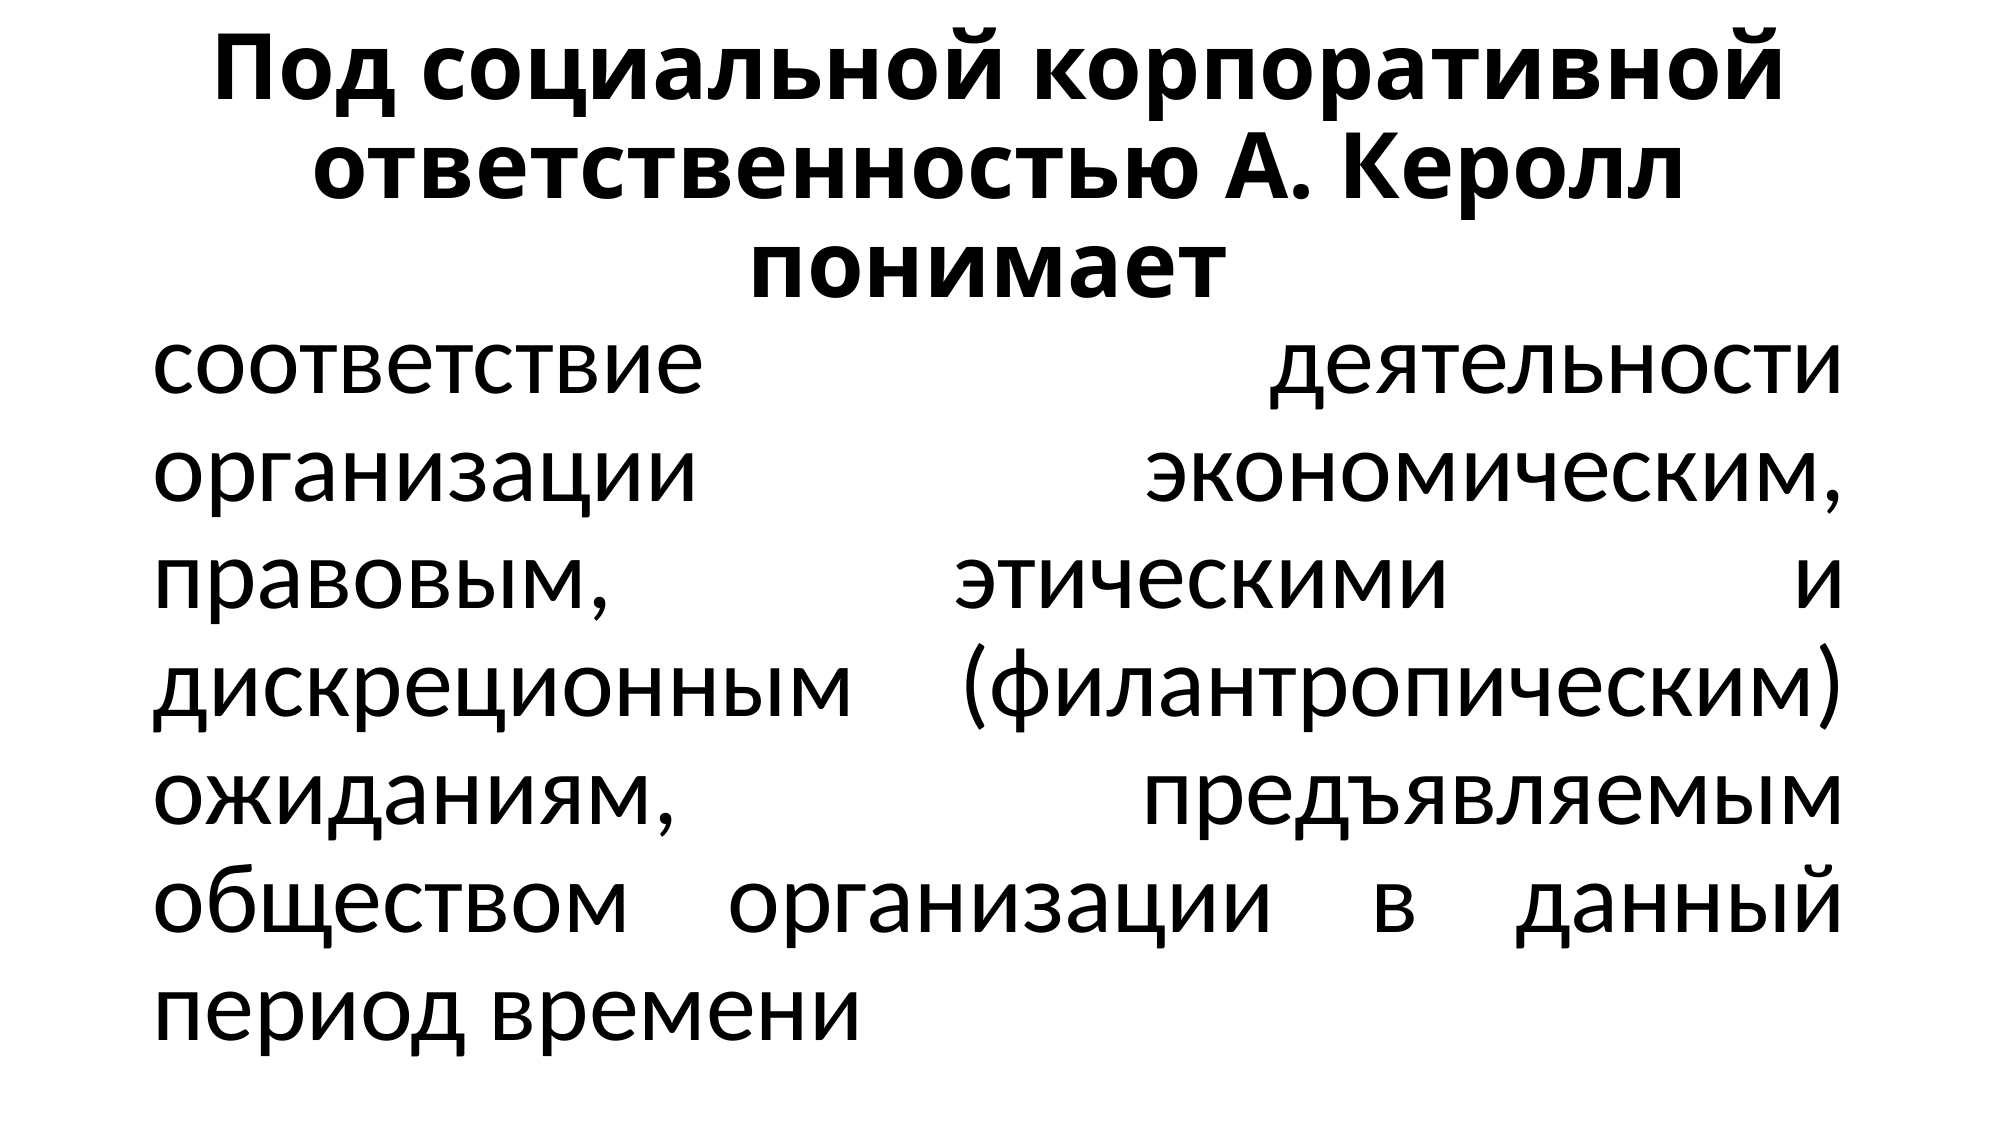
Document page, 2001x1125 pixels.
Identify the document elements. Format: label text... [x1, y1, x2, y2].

list соответствие деятельности организации экономическим, правовым, этическими и дискреционным (филантропическим) ожиданиям, предъявляемым обществом организации в данный период времени [137, 299, 1863, 1014]
title Под социальной корпоративной ответственностью А. Керолл понимает [137, 59, 1863, 278]
